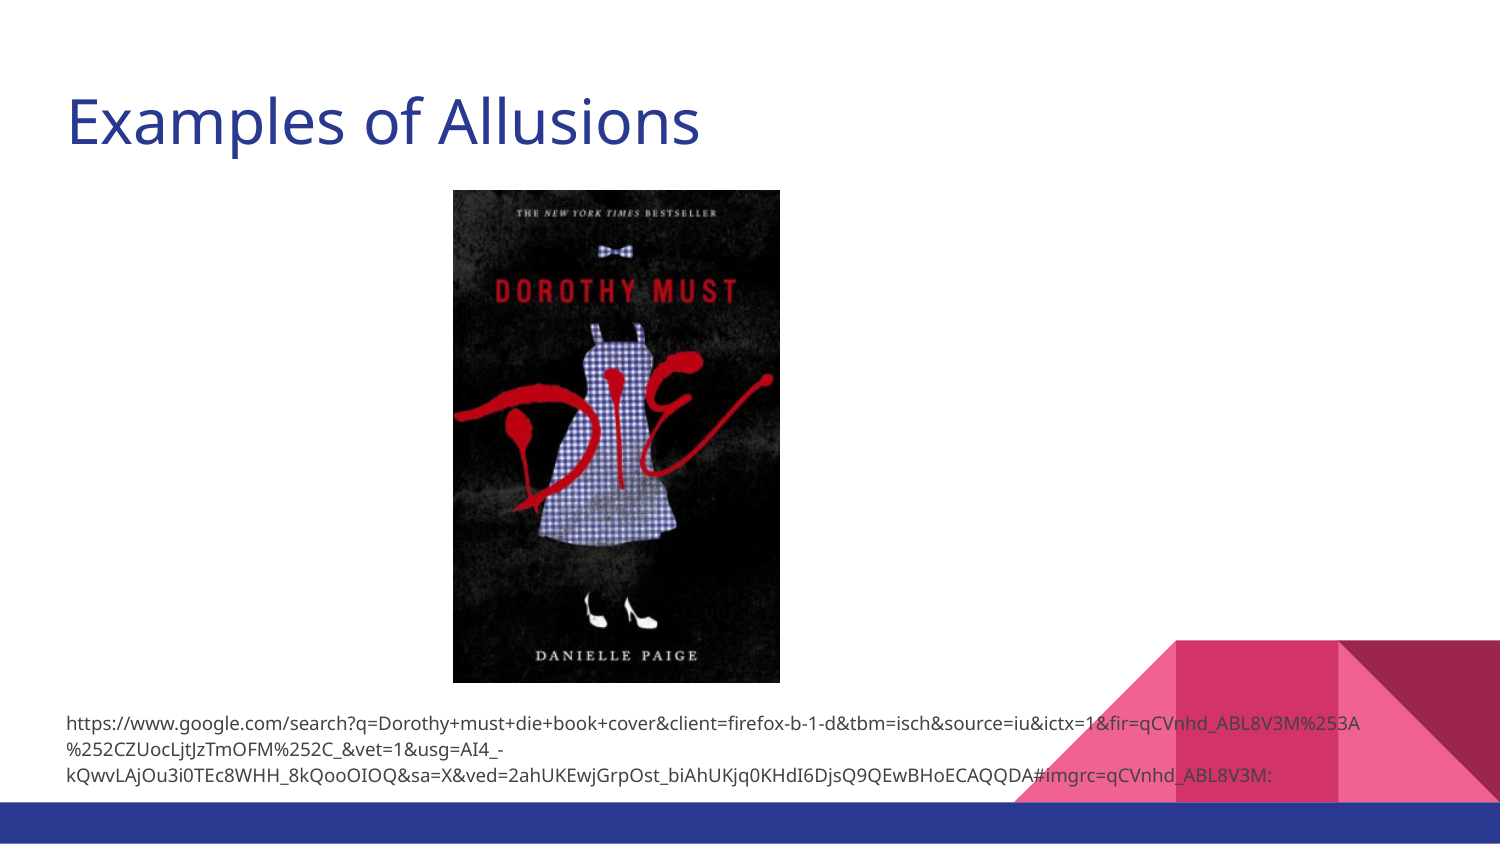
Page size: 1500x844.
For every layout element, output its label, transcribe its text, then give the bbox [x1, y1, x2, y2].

picture [452, 189, 780, 684]
title Examples of Allusions [51, 67, 1449, 167]
list https://www.google.com/search?q=Dorothy+must+die+book+cover&client=firefox-b-1-d&tbm=isch&source=iu&ictx=1&fir=qCVnhd_ABL8V3M%253A%252CZUocLjtJzTmOFM%252C_&vet=1&usg=AI4_-kQwvLAjOu3i0TEc8WHH_8kQooOIOQ&sa=X&ved=2ahUKEwjGrpOst_biAhUKjq0KHdI6DjsQ9QEwBHoECAQQDA#imgrc=qCVnhd_ABL8V3M: [51, 190, 1449, 782]
